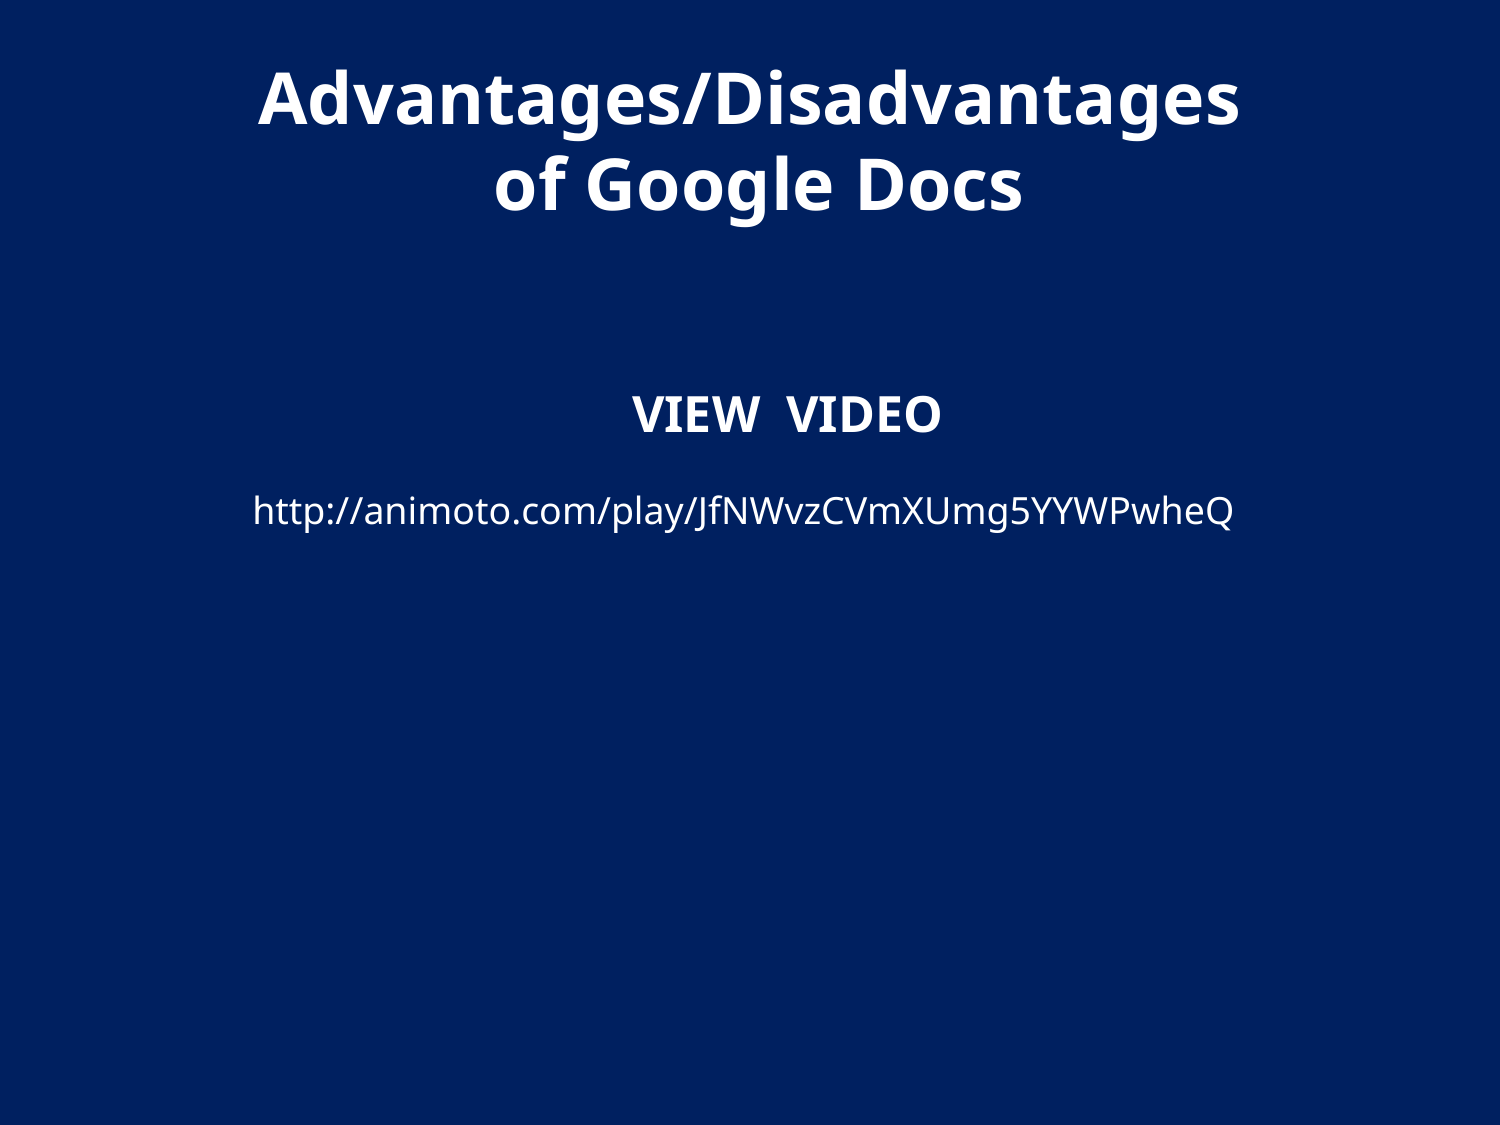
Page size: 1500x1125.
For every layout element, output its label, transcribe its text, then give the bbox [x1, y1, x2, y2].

title Advantages/Disadvantages of Google Docs [75, 45, 1425, 233]
text_box VIEW VIDEO http://animoto.com/play/JfNWvzCVmXUmg5YYWPwheQ [237, 374, 1338, 540]
